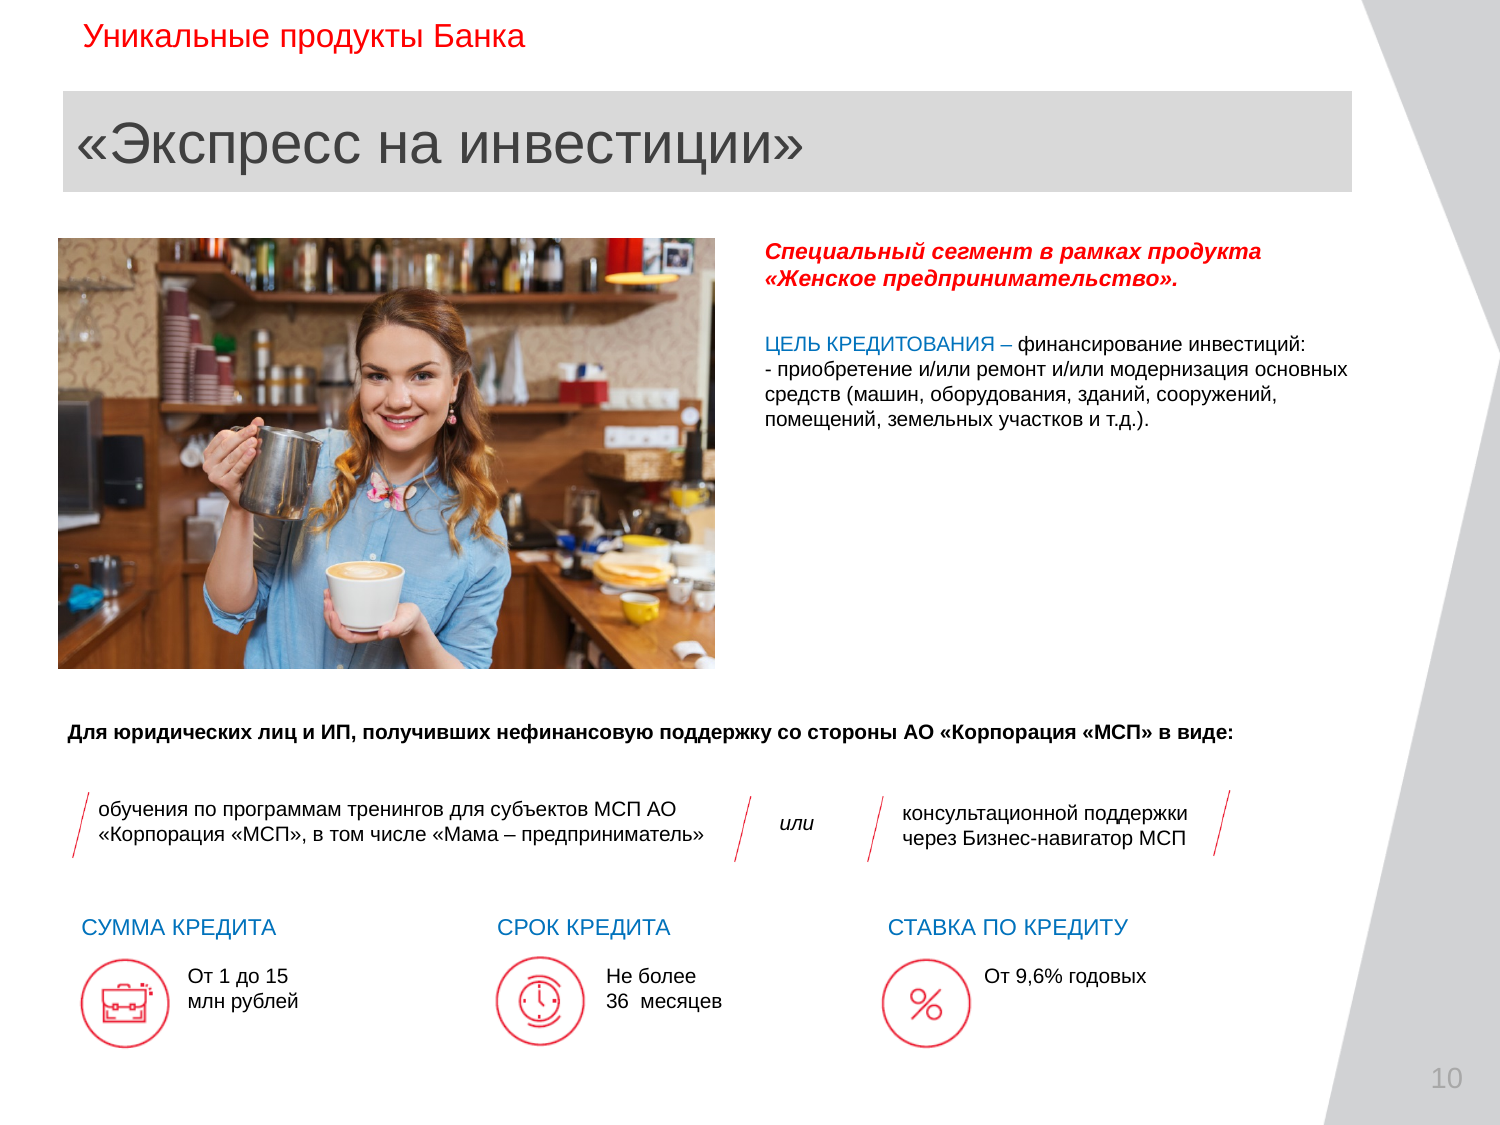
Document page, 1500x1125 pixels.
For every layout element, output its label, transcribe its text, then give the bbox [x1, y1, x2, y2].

slide_number 10 [1128, 1046, 1478, 1107]
text_box Не более 36 месяцев [594, 955, 738, 1021]
text_box или [765, 801, 830, 842]
picture [0, 0, 1500, 1125]
text_box От 9,6% годовых [980, 955, 1162, 996]
text_box обучения по программам тренингов для субъектов МСП АО «Корпорация «МСП», в том числе «Мама – предприниматель» [99, 788, 743, 854]
text_box Уникальные продукты Банка [67, 7, 541, 62]
text_box СРОК КРЕДИТА [482, 904, 686, 948]
text_box ЦЕЛЬ КРЕДИТОВАНИЯ – финансирование инвестиций: - приобретение и/или ремонт и/или модернизация основных средств (машин, оборудования, зданий, сооружений, помещений, земельных участков и т.д.). [750, 327, 1388, 439]
text_box От 1 до 15 млн рублей [177, 955, 314, 1021]
table_header «Экспресс на инвестиции» [63, 91, 1352, 192]
text_box консультационной поддержки через Бизнес-навигатор МСП [892, 792, 1187, 857]
text_box Для юридических лиц и ИП, получивших нефинансовую поддержку со стороны АО «Корпорация «МСП» в виде: [53, 711, 1341, 751]
text_box СТАВКА ПО КРЕДИТУ [873, 904, 1144, 948]
text_box СУММА КРЕДИТА [66, 904, 292, 948]
text_box Специальный сегмент в рамках продукта «Женское предпринимательство». [750, 229, 1400, 327]
